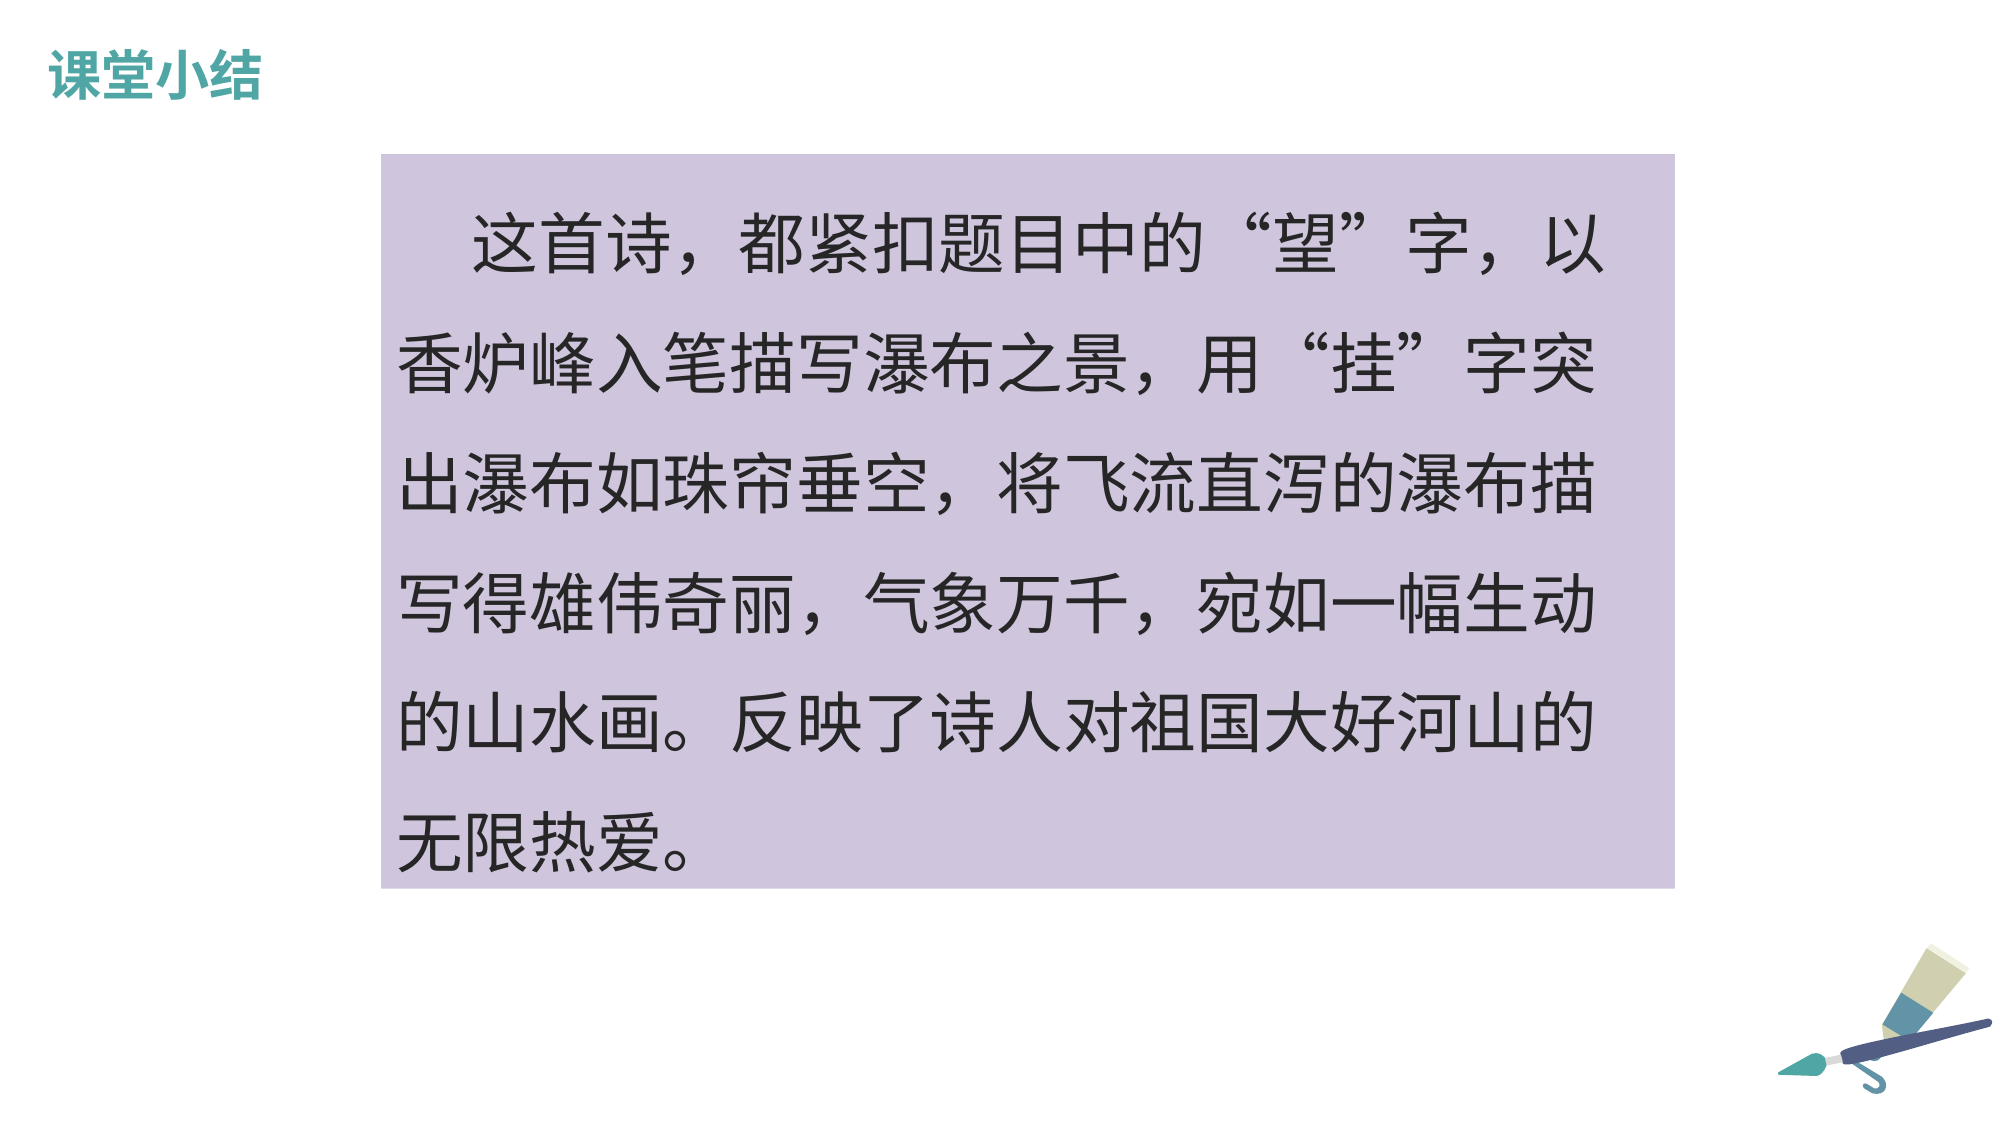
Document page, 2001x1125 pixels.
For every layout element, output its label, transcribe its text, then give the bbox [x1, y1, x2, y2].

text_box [1811, 945, 1974, 1125]
text_box 这首诗，都紧扣题目中的“望”字，以香炉峰入笔描写瀑布之景，用“挂”字突出瀑布如珠帘垂空，将飞流直泻的瀑布描写得雄伟奇丽，气象万千，宛如一幅生动的山水画。反映了诗人对祖国大好河山的无限热爱。 [381, 154, 1675, 889]
text_box 课堂小结 [32, 33, 347, 114]
